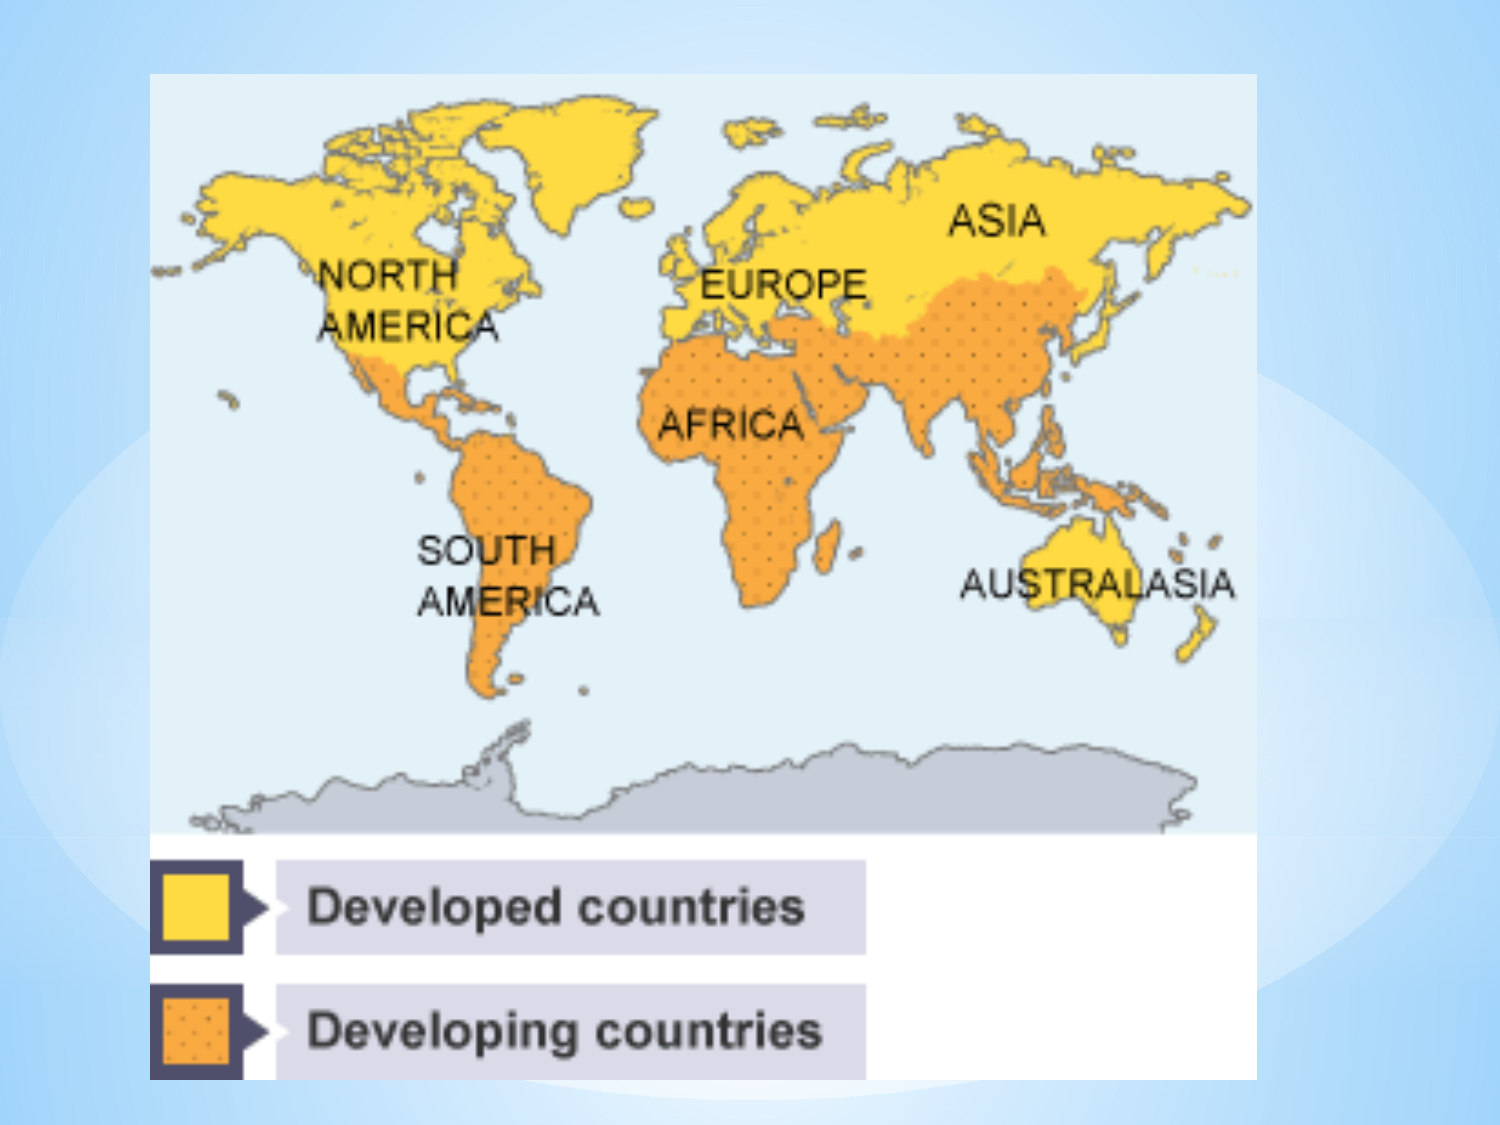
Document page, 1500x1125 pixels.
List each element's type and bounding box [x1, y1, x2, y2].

picture [149, 74, 1258, 1081]
